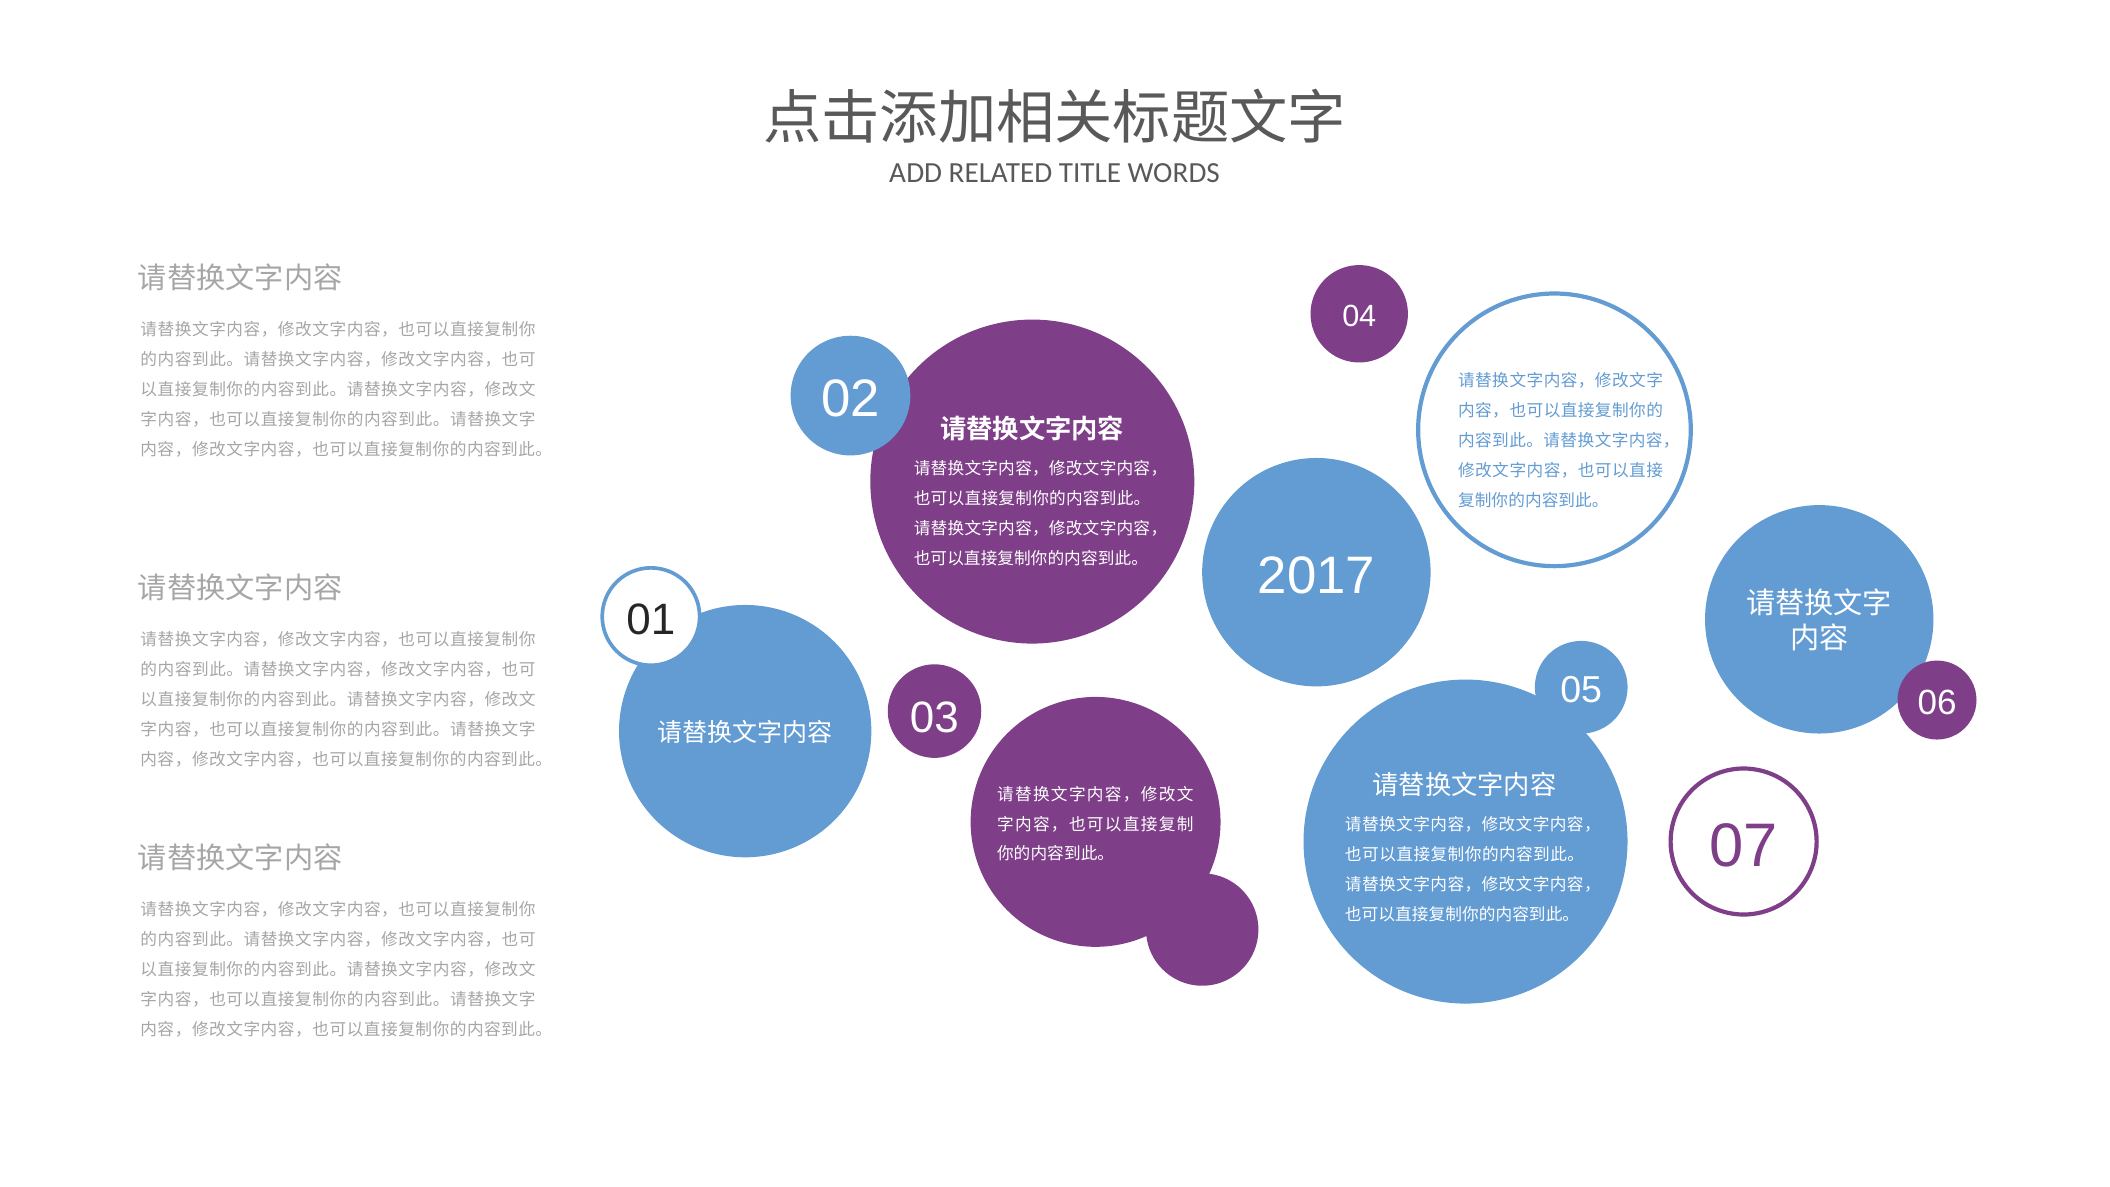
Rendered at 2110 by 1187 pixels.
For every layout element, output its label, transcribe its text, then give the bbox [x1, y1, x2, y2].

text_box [1303, 679, 1628, 1004]
text_box 请替换文字内容，修改文字内容，也可以直接复制你的内容到此。请替换文字内容，修改文字内容，也可以直接复制你的内容到此。请替换文字内容，修改文字内容，也可以直接复制你的内容到此。请替换文字内容，修改文字内容，也可以直接复制你的内容到此。 [140, 618, 537, 769]
text_box 请替换文字内容 [1704, 504, 1935, 735]
text_box 07 [1669, 767, 1818, 916]
text_box 2017 [1201, 456, 1432, 687]
text_box 请替换文字内容，修改文字内容，也可以直接复制你的内容到此。请替换文字内容，修改文字内容，也可以直接复制你的内容到此。 [1458, 359, 1664, 510]
text_box 04 [1309, 264, 1409, 364]
text_box [969, 695, 1222, 948]
text_box 请替换文字内容 [138, 259, 418, 295]
text_box 06 [1896, 659, 1978, 741]
text_box ADD RELATED TITLE WORDS [873, 144, 1237, 196]
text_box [870, 319, 1195, 644]
text_box [1144, 872, 1260, 987]
text_box 请替换文字内容，修改文字内容，也可以直接复制你的内容到此。请替换文字内容，修改文字内容，也可以直接复制你的内容到此。请替换文字内容，修改文字内容，也可以直接复制你的内容到此。请替换文字内容，修改文字内容，也可以直接复制你的内容到此。 [140, 308, 537, 459]
text_box 01 [601, 566, 701, 667]
text_box 请替换文字内容 [617, 603, 873, 859]
text_box 请替换文字内容，修改文字内容，也可以直接复制你的内容到此。 [997, 773, 1194, 864]
text_box 02 [789, 334, 870, 457]
text_box 点击添加相关标题文字 [747, 71, 1362, 158]
text_box 请替换文字内容，修改文字内容，也可以直接复制你的内容到此。请替换文字内容，修改文字内容，也可以直接复制你的内容到此。请替换文字内容，修改文字内容，也可以直接复制你的内容到此。请替换文字内容，修改文字内容，也可以直接复制你的内容到此。 [140, 888, 537, 1039]
text_box [1417, 292, 1692, 568]
text_box 请替换文字内容 [138, 839, 418, 875]
text_box 05 [1534, 639, 1629, 695]
text_box 03 [886, 663, 983, 759]
text_box 请替换文字内容 [138, 569, 418, 605]
